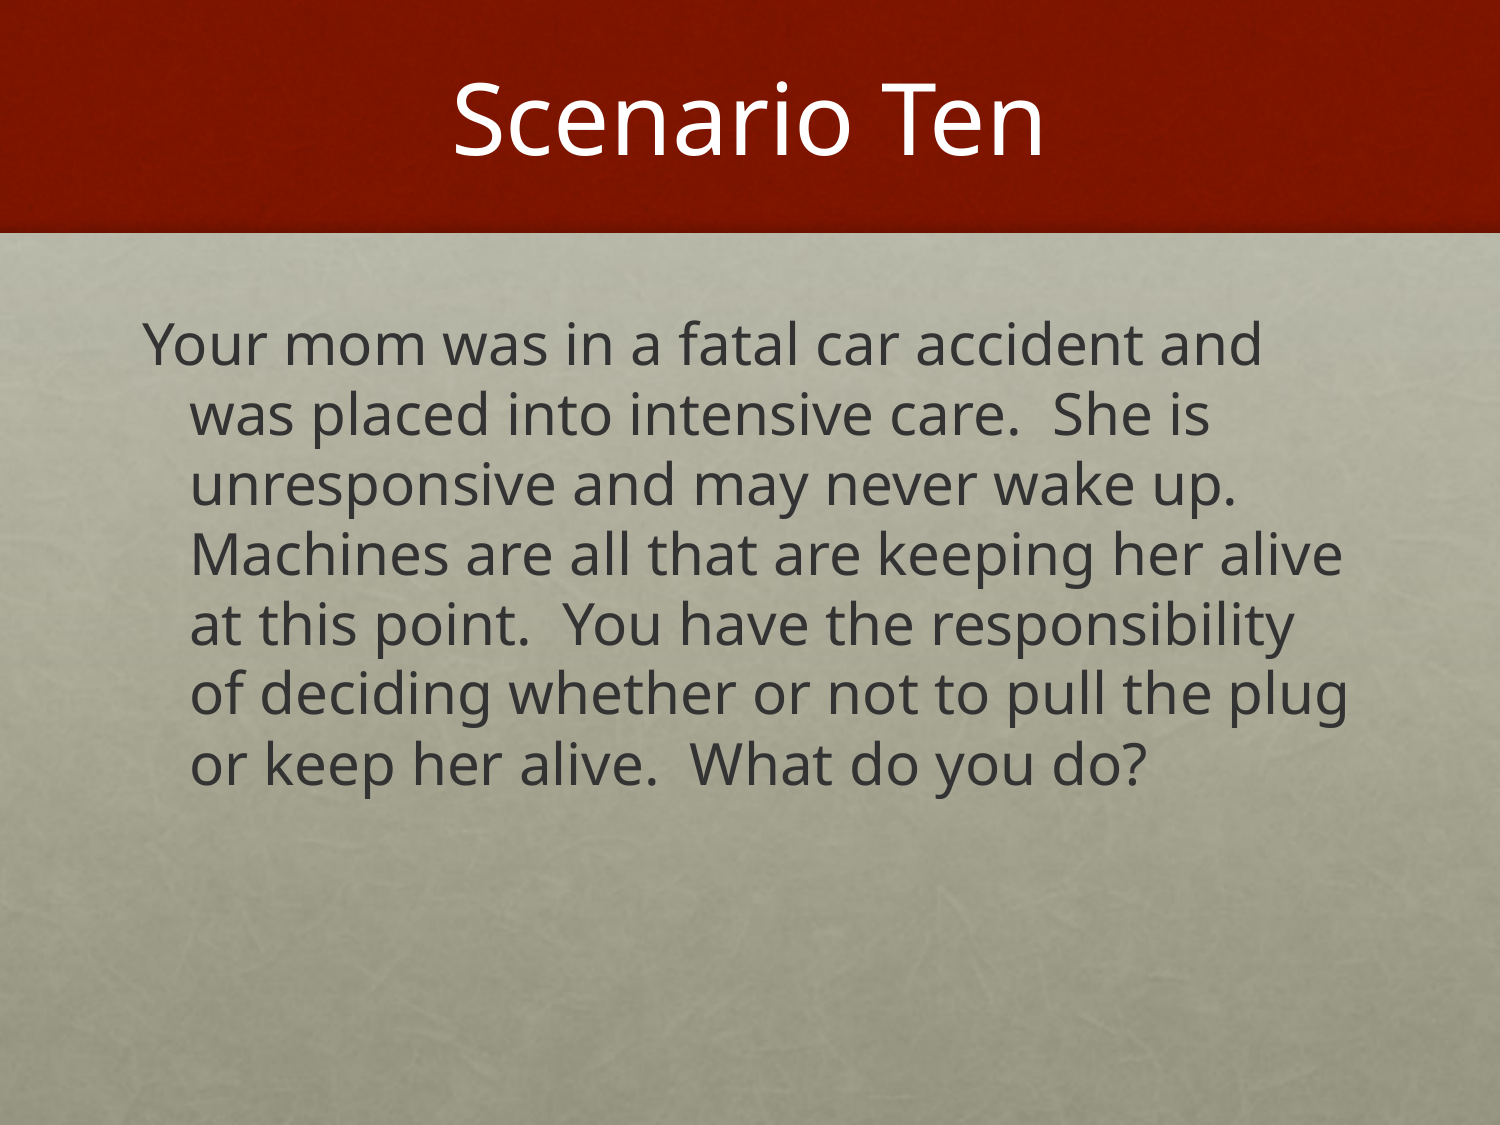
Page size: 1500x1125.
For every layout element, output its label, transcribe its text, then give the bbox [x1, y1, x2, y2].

list Your mom was in a fatal car accident and was placed into intensive care. She is unresponsive and may never wake up. Machines are all that are keeping her alive at this point. You have the responsibility of deciding whether or not to pull the plug or keep her alive. What do you do? [127, 299, 1372, 1005]
title Scenario Ten [127, 10, 1372, 221]
picture [0, 214, 1500, 1125]
